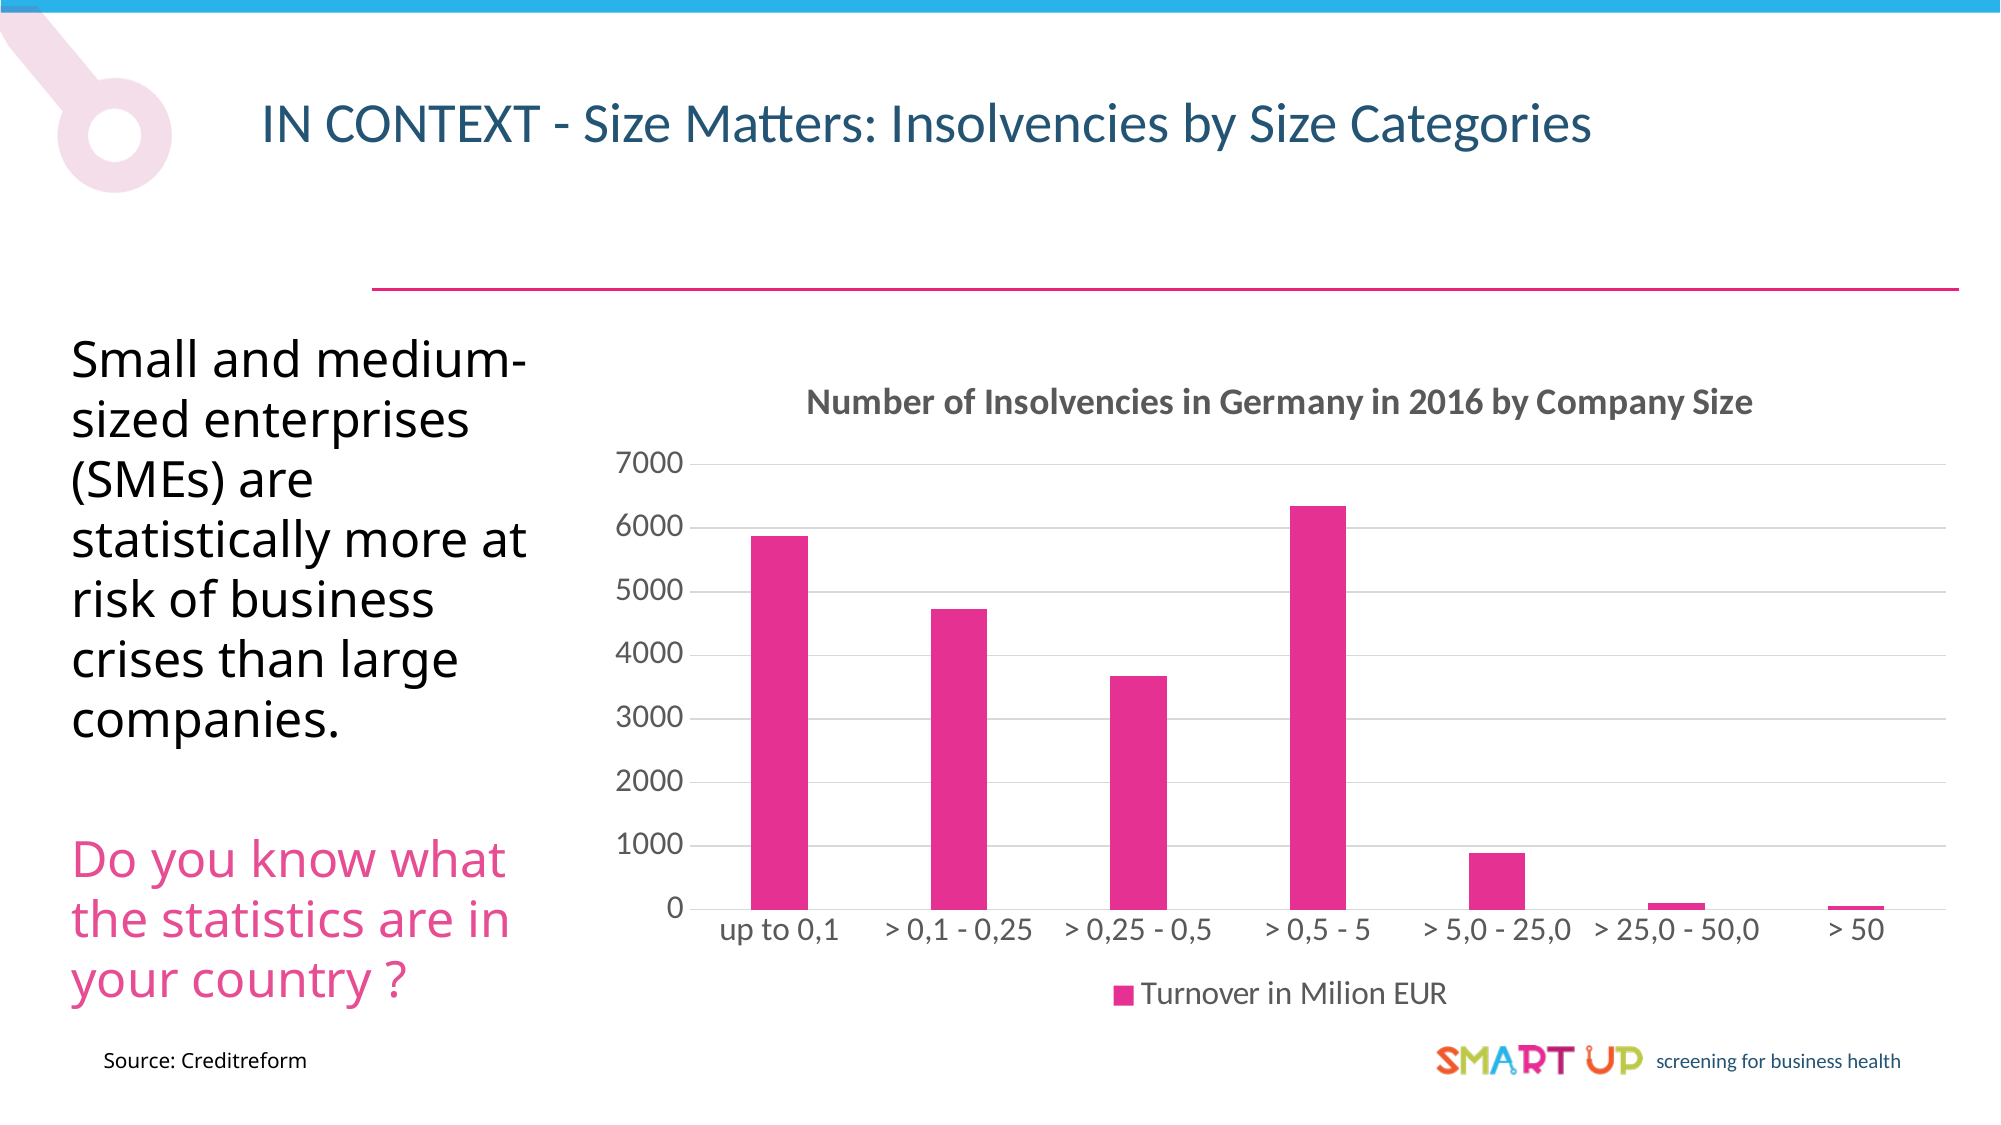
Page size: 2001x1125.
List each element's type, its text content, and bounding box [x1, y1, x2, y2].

text_box Source: Creditreform [90, 1035, 368, 1080]
chart [587, 353, 1974, 1019]
list IN CONTEXT - Size Matters: Insolvencies by Size Categories [246, 86, 1699, 201]
picture [1436, 1045, 1643, 1078]
text_box Small and medium-sized enterprises (SMEs) are statistically more at risk of business crises than large companies. Do you know what the statistics are in your country ? [58, 320, 542, 1052]
picture [0, 6, 224, 218]
